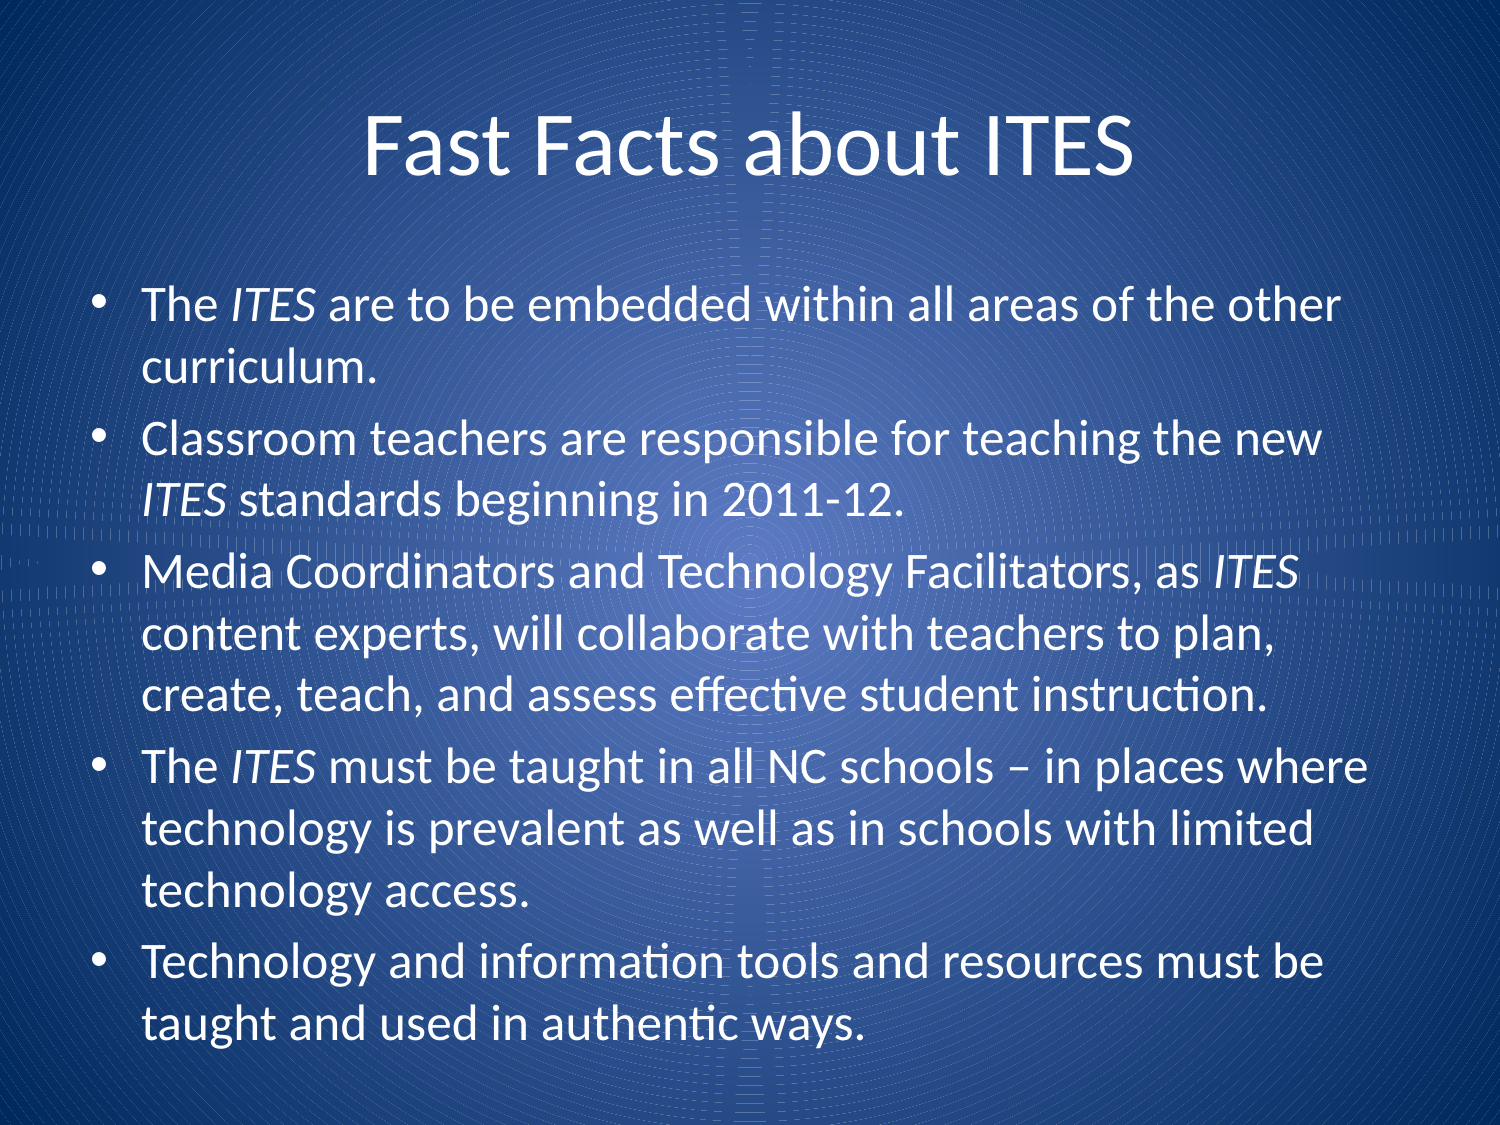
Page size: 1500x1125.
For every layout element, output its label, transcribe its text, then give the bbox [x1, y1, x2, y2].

title Fast Facts about ITES [75, 45, 1425, 233]
list The ITES are to be embedded within all areas of the other curriculum. Classroom teachers are responsible for teaching the new ITES standards beginning in 2011-12. Media Coordinators and Technology Facilitators, as ITES content experts, will collaborate with teachers to plan, create, teach, and assess effective student instruction. The ITES must be taught in all NC schools – in places where technology is prevalent as well as in schools with limited technology access. Technology and information tools and resources must be taught and used in authentic ways. [75, 262, 1425, 1075]
